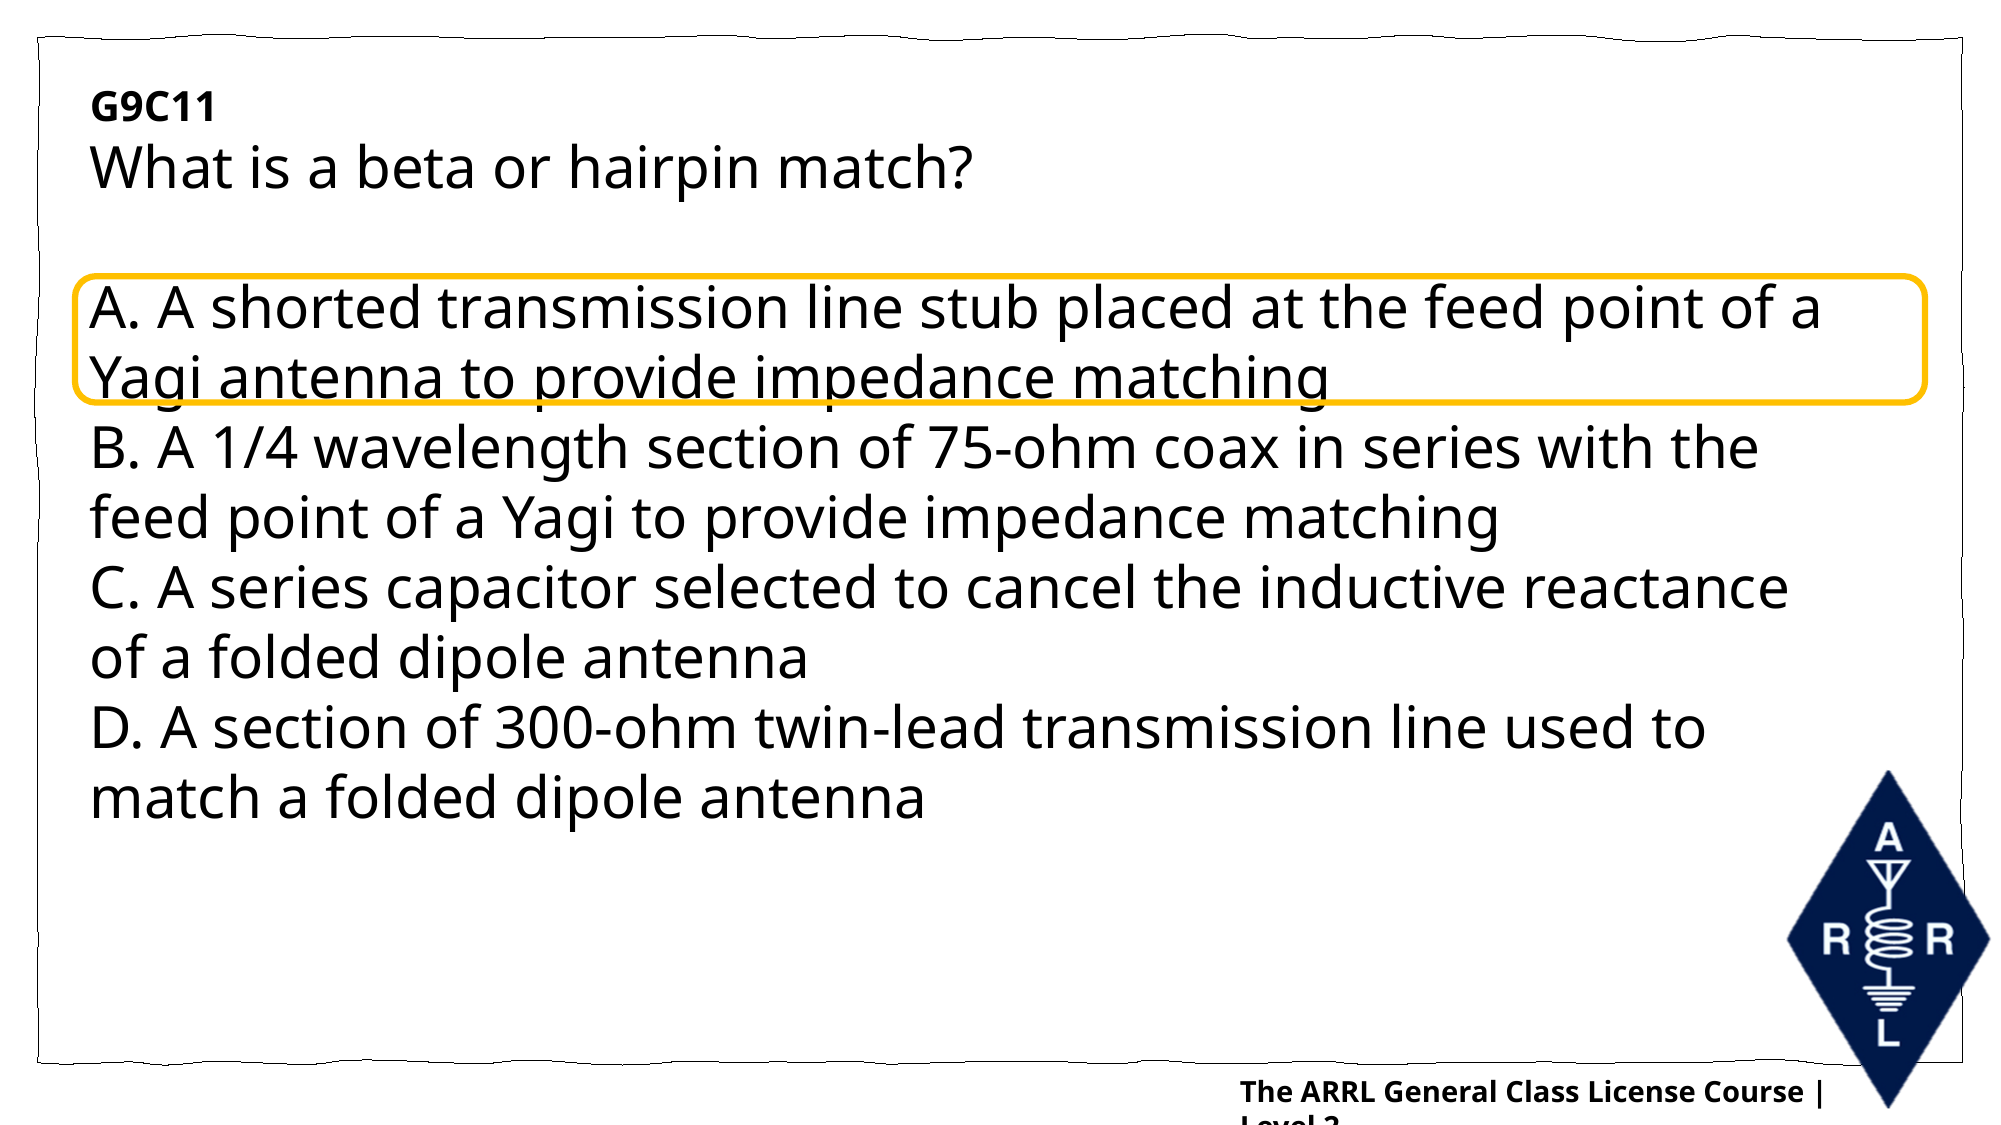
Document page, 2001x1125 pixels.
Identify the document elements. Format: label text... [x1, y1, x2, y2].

text_box G9C11 What is a beta or hairpin match? A. A shorted transmission line stub placed at the feed point of a Yagi antenna to provide impedance matching B. A 1/4 wavelength section of 75-ohm coax in series with the feed point of a Yagi to provide impedance matching C. A series capacitor selected to cancel the inductive reactance of a folded dipole antenna D. A section of 300-ohm twin-lead transmission line used to match a folded dipole antenna [75, 391, 1850, 838]
picture [1773, 752, 1999, 1125]
text_box G9C11 What is a beta or hairpin match? A. A shorted transmission line stub placed at the feed point of a Yagi antenna to provide impedance matching B. A 1/4 wavelength section of 75-ohm coax in series with the feed point of a Yagi to provide impedance matching C. A series capacitor selected to cancel the inductive reactance of a folded dipole antenna D. A section of 300-ohm twin-lead transmission line used to match a folded dipole antenna [75, 72, 1850, 288]
text_box [73, 275, 1927, 404]
